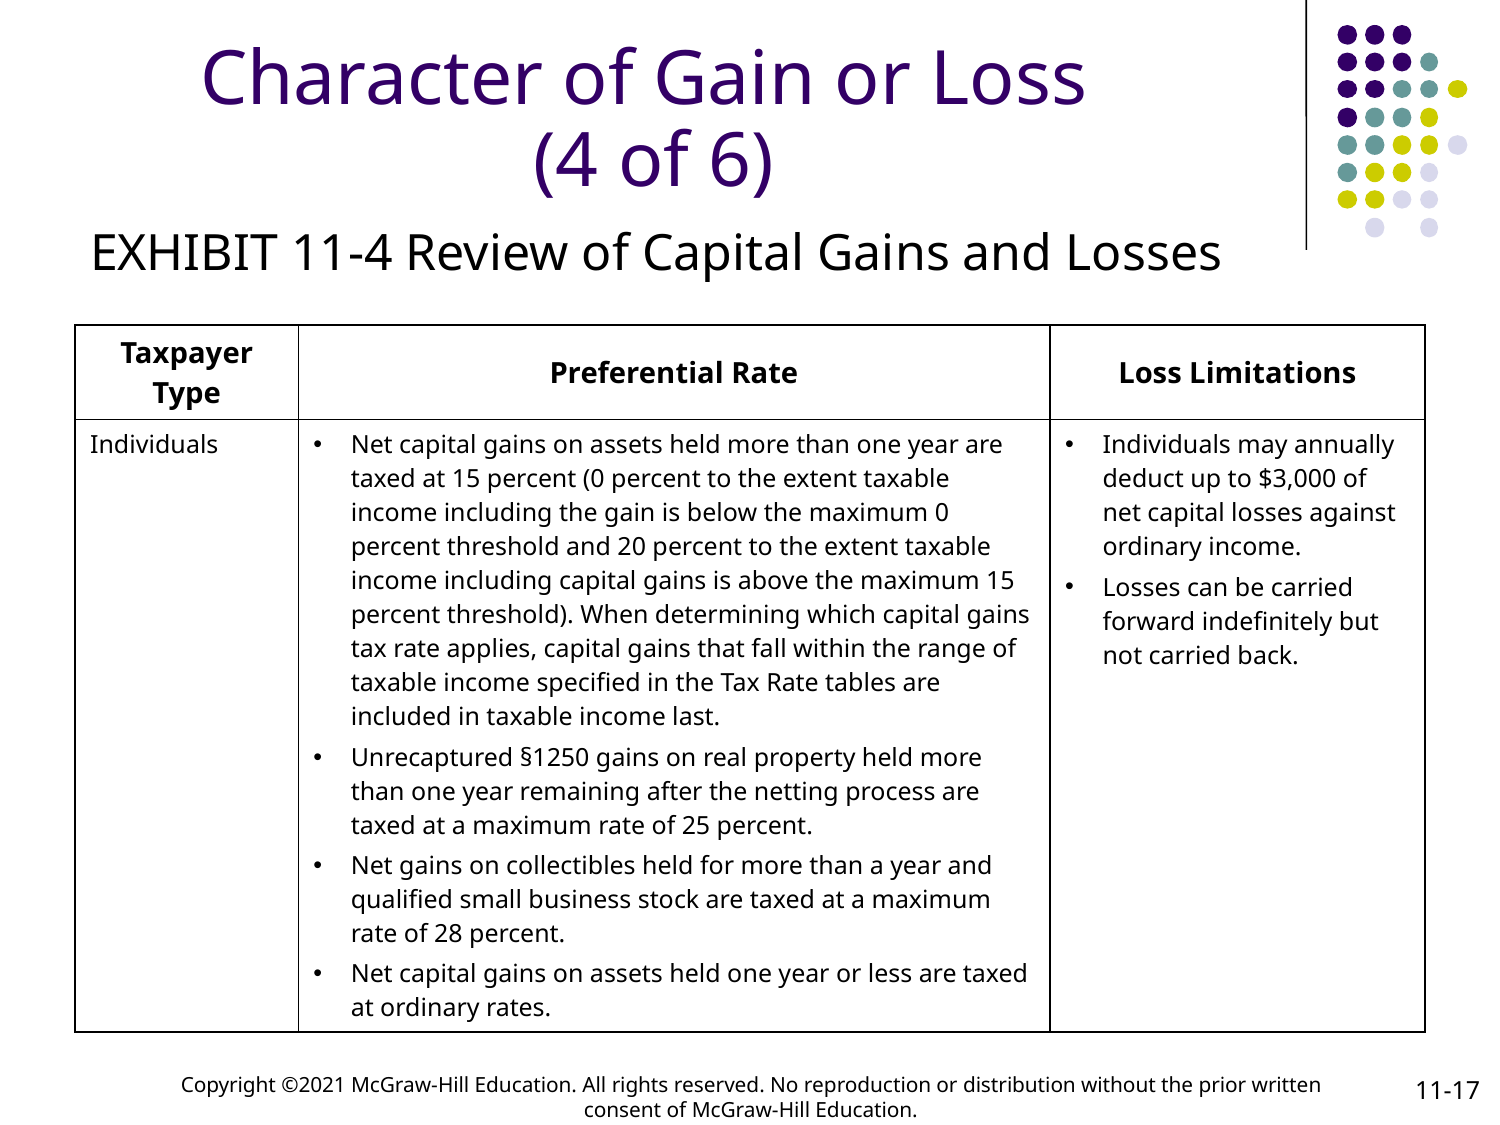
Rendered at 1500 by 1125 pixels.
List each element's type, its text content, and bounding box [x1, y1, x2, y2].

table_header Taxpayer Type [76, 326, 298, 419]
table_cell Individuals [76, 420, 298, 1031]
table_cell Individuals may annually deduct up to $3,000 of net capital losses against ordinary income. Losses can be carried forward indefinitely but not carried back. [1051, 420, 1424, 1031]
table_cell Net capital gains on assets held more than one year are taxed at 15 percent (0 percent to the extent taxable income including the gain is below the maximum 0 percent threshold and 20 percent to the extent taxable income including capital gains is above the maximum 15 percent threshold). When determining which capital gains tax rate applies, capital gains that fall within the range of taxable income specified in the Tax Rate tables are included in taxable income last. Unrecaptured §1250 gains on real property held more than one year remaining after the netting process are taxed at a maximum rate of 25 percent. Net gains on collectibles held for more than a year and qualified small business stock are taxed at a maximum rate of 28 percent. Net capital gains on assets held one year or less are taxed at ordinary rates. [299, 420, 1049, 1031]
table_header Loss Limitations [1051, 326, 1424, 419]
list EXHIBIT 11-4 Review of Capital Gains and Losses [75, 212, 1425, 324]
slide_number 11-17 [1345, 1061, 1496, 1122]
table_header Preferential Rate [299, 326, 1049, 419]
title Character of Gain or Loss (4 of 6) [32, 8, 1275, 234]
